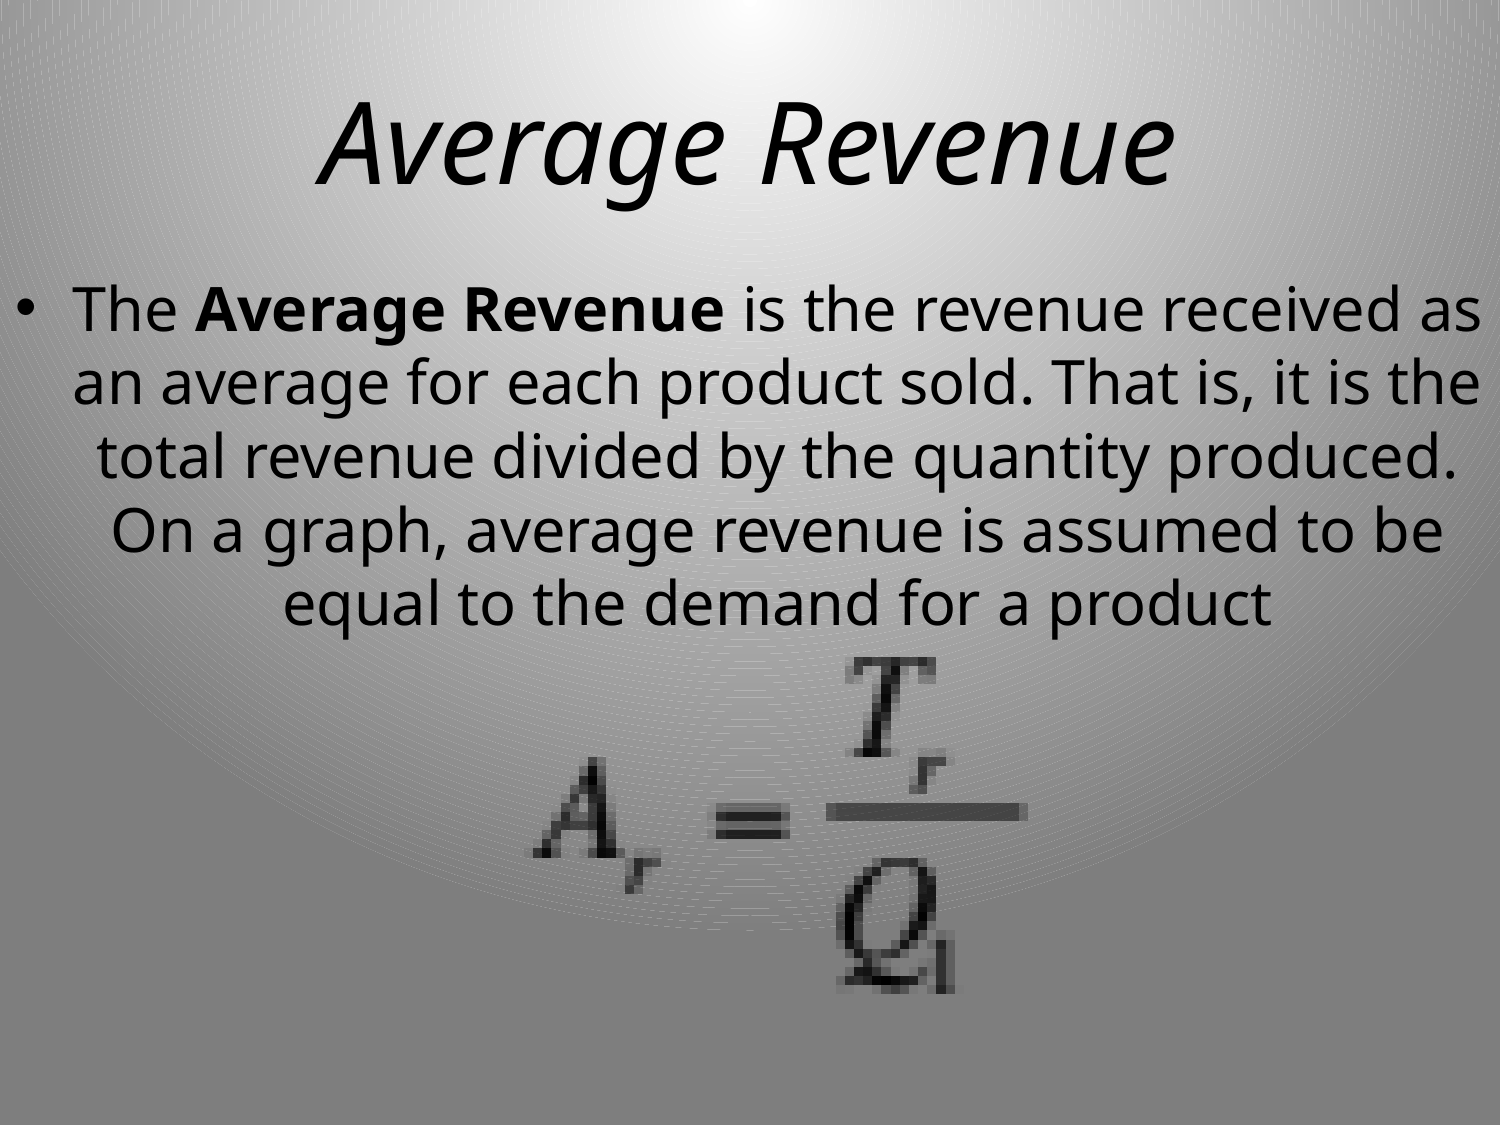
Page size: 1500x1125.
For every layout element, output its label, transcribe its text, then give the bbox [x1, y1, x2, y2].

title Average Revenue [75, 45, 1425, 233]
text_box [506, 611, 1029, 1004]
list The Average Revenue is the revenue received as an average for each product sold. That is, it is the total revenue divided by the quantity produced. On a graph, average revenue is assumed to be equal to the demand for a product [0, 262, 1500, 664]
